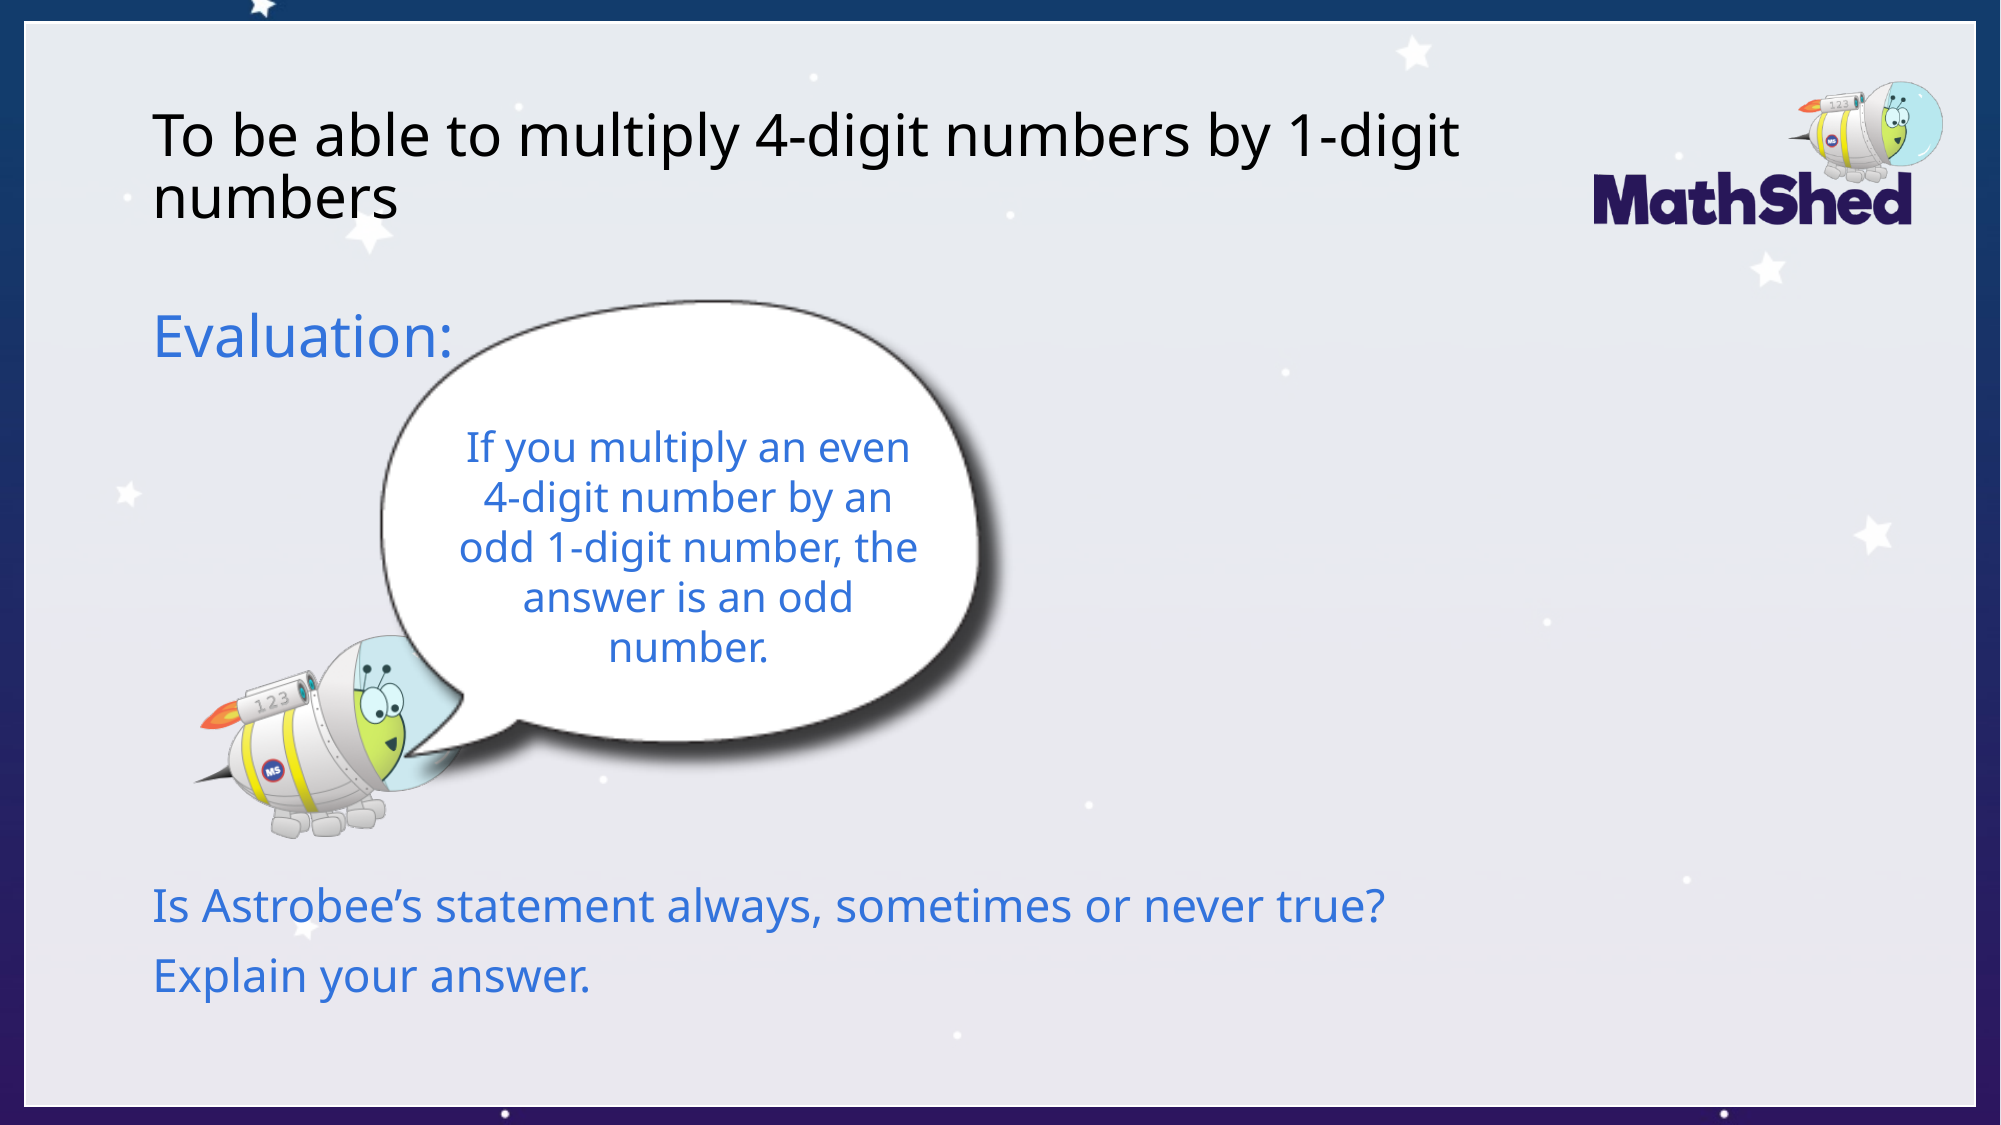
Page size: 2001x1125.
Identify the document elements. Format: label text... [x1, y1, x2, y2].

list Evaluation: Is Astrobee’s statement always, sometimes or never true? Explain your answer. [137, 299, 1863, 1014]
title To be able to multiply 4-digit numbers by 1-digit numbers [137, 59, 1578, 278]
picture [0, 0, 2001, 1125]
